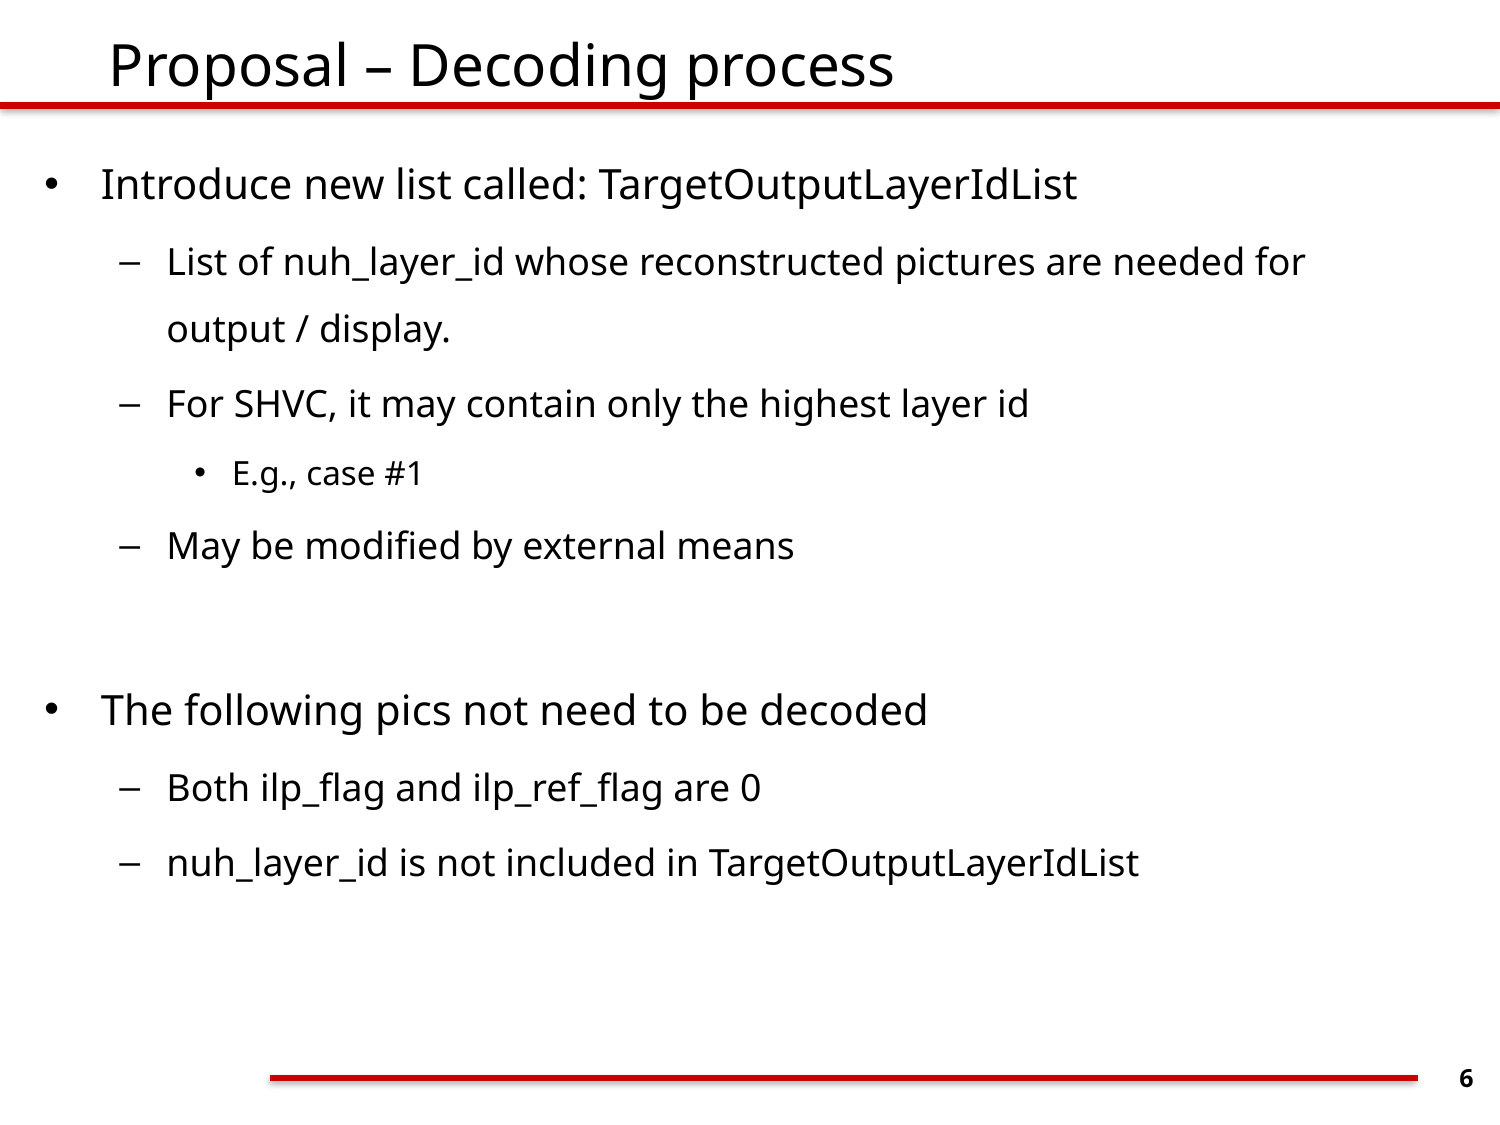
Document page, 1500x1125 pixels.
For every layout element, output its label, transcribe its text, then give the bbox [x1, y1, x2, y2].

slide_number 6 [1417, 1054, 1489, 1114]
title Proposal – Decoding process [93, 32, 1243, 94]
list Introduce new list called: TargetOutputLayerIdList List of nuh_layer_id whose reconstructed pictures are needed for output / display. For SHVC, it may contain only the highest layer id E.g., case #1 May be modified by external means The following pics not need to be decoded Both ilp_flag and ilp_ref_flag are 0 nuh_layer_id is not included in TargetOutputLayerIdList [29, 125, 1471, 1059]
